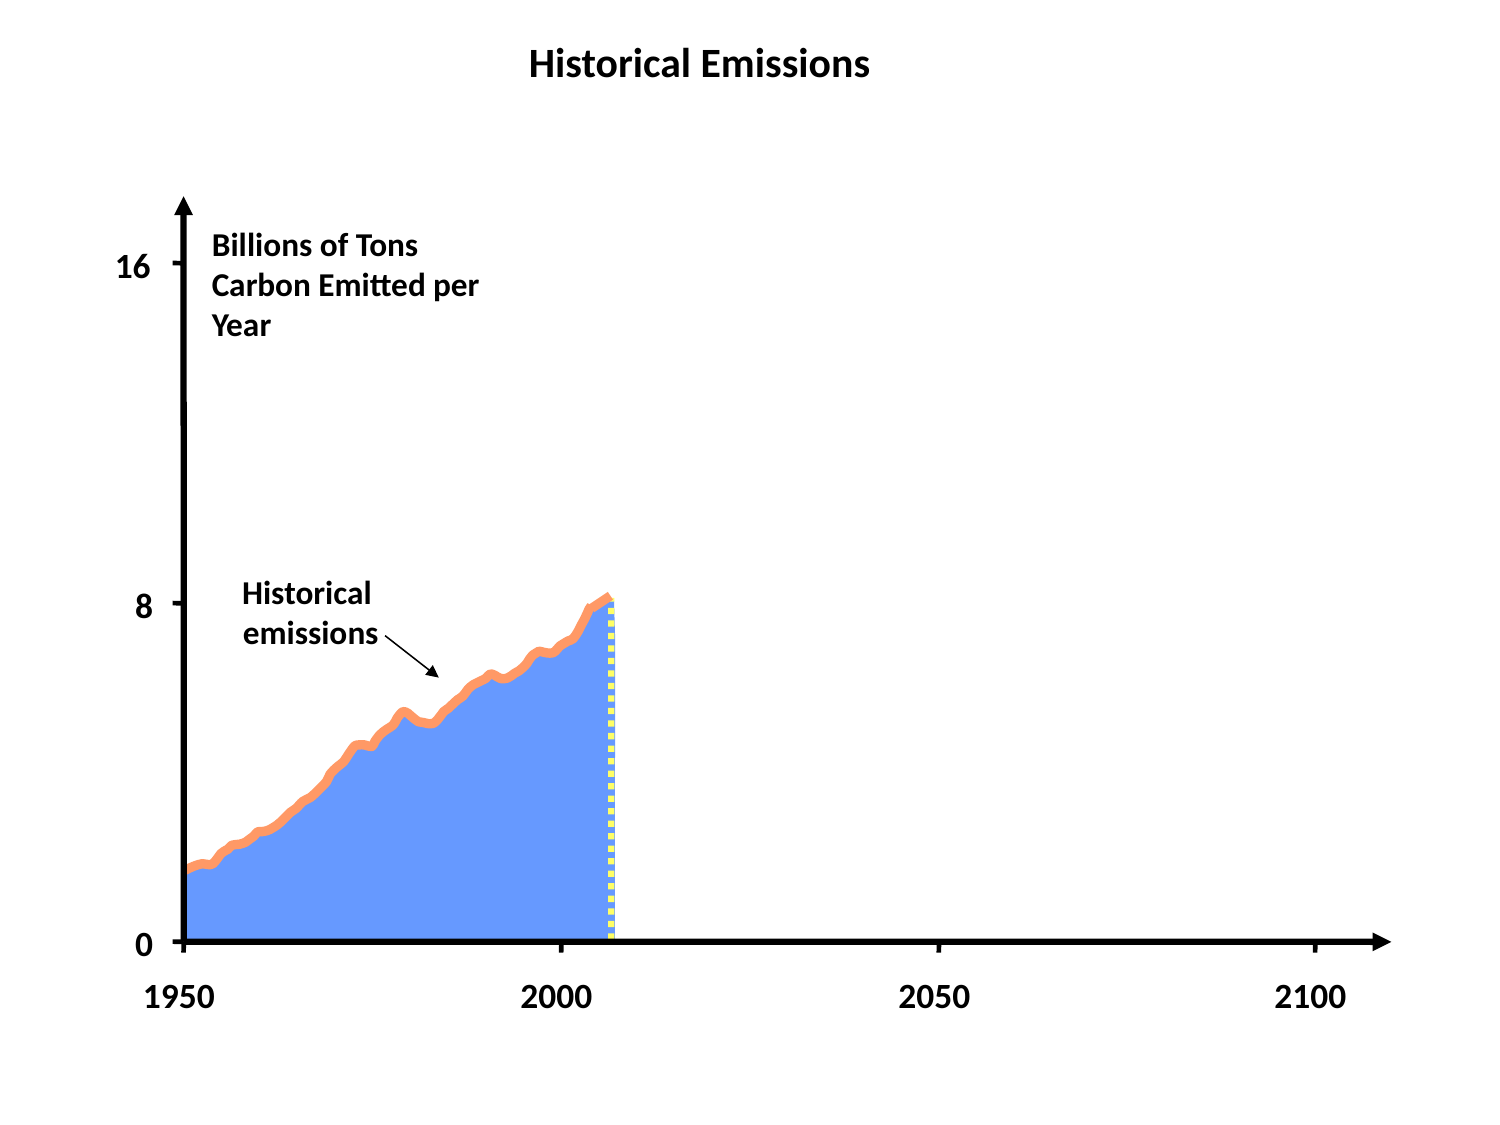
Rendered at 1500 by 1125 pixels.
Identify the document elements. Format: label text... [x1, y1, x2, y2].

text_box 1950 [142, 972, 215, 1016]
text_box Historical emissions [184, 573, 436, 649]
text_box [177, 196, 190, 942]
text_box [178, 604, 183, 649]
text_box [402, 649, 439, 678]
text_box Historical Emissions [514, 28, 886, 94]
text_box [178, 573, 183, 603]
text_box 0 [135, 921, 154, 964]
text_box 2000 [520, 972, 593, 1016]
text_box [185, 605, 592, 871]
text_box 8 [135, 582, 154, 626]
text_box 16 [114, 242, 151, 286]
text_box 2050 [898, 972, 971, 1016]
text_box Billions of Tons Carbon Emitted per Year [197, 215, 521, 351]
text_box [184, 935, 1392, 949]
text_box [184, 874, 615, 941]
text_box 2100 [1274, 972, 1347, 1016]
text_box [184, 598, 616, 874]
